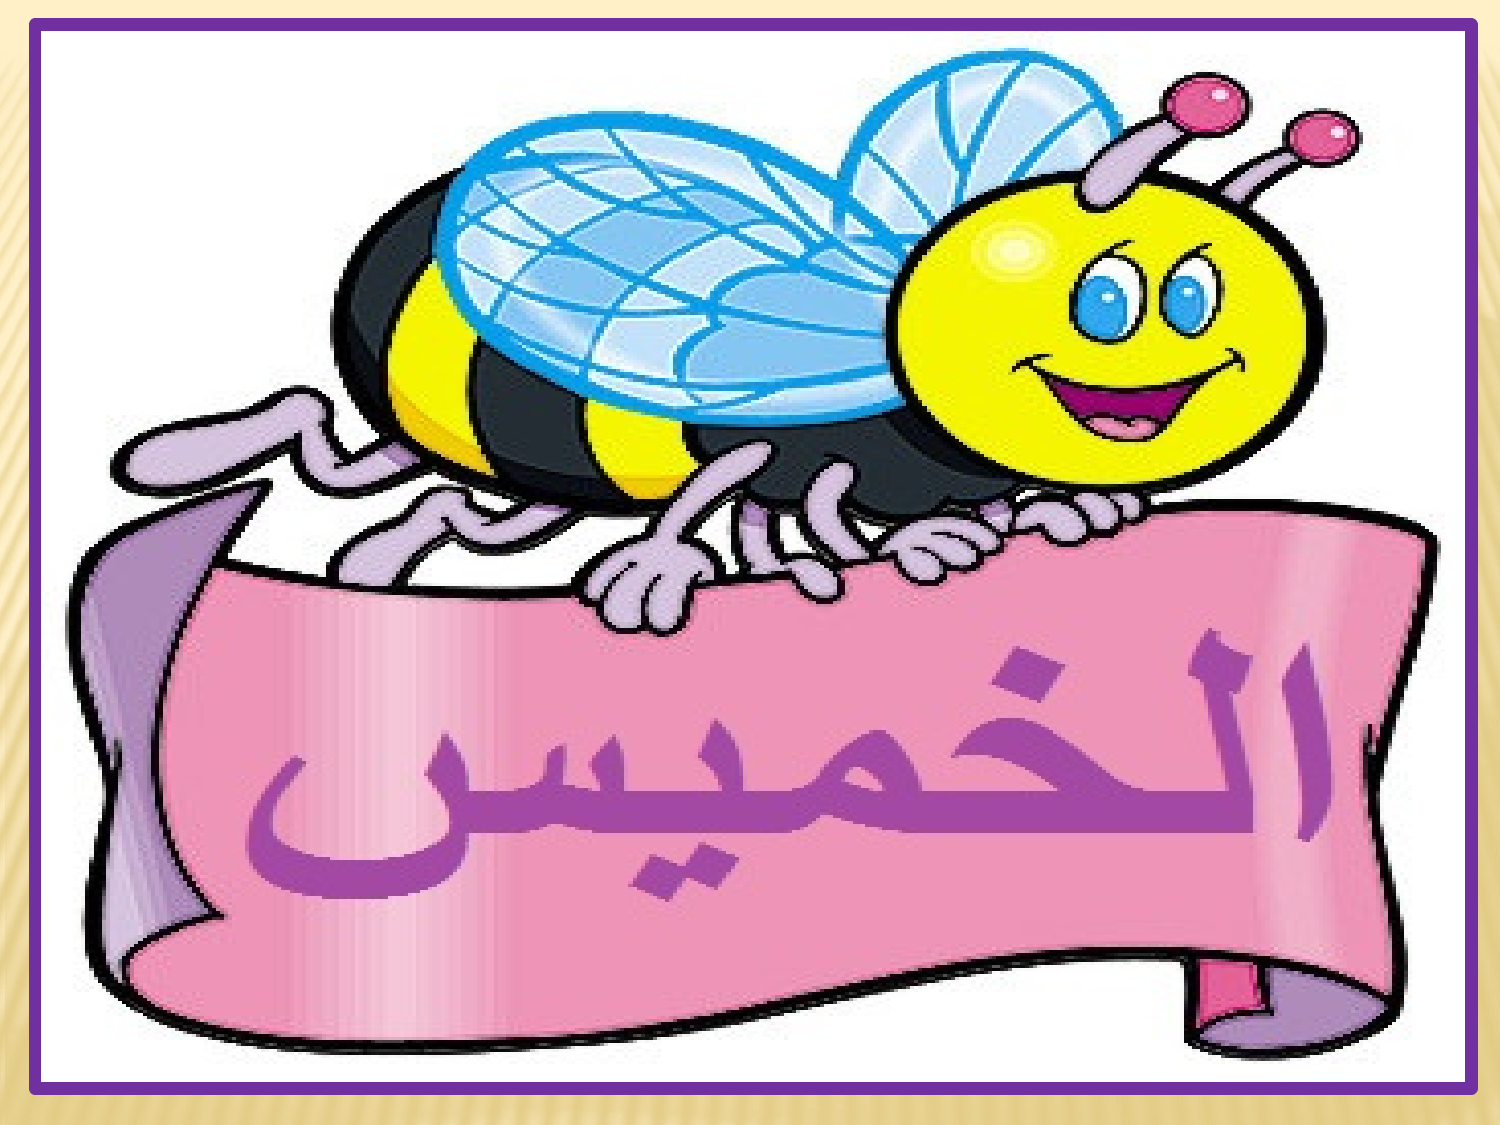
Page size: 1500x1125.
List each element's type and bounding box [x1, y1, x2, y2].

picture [40, 30, 1466, 1083]
